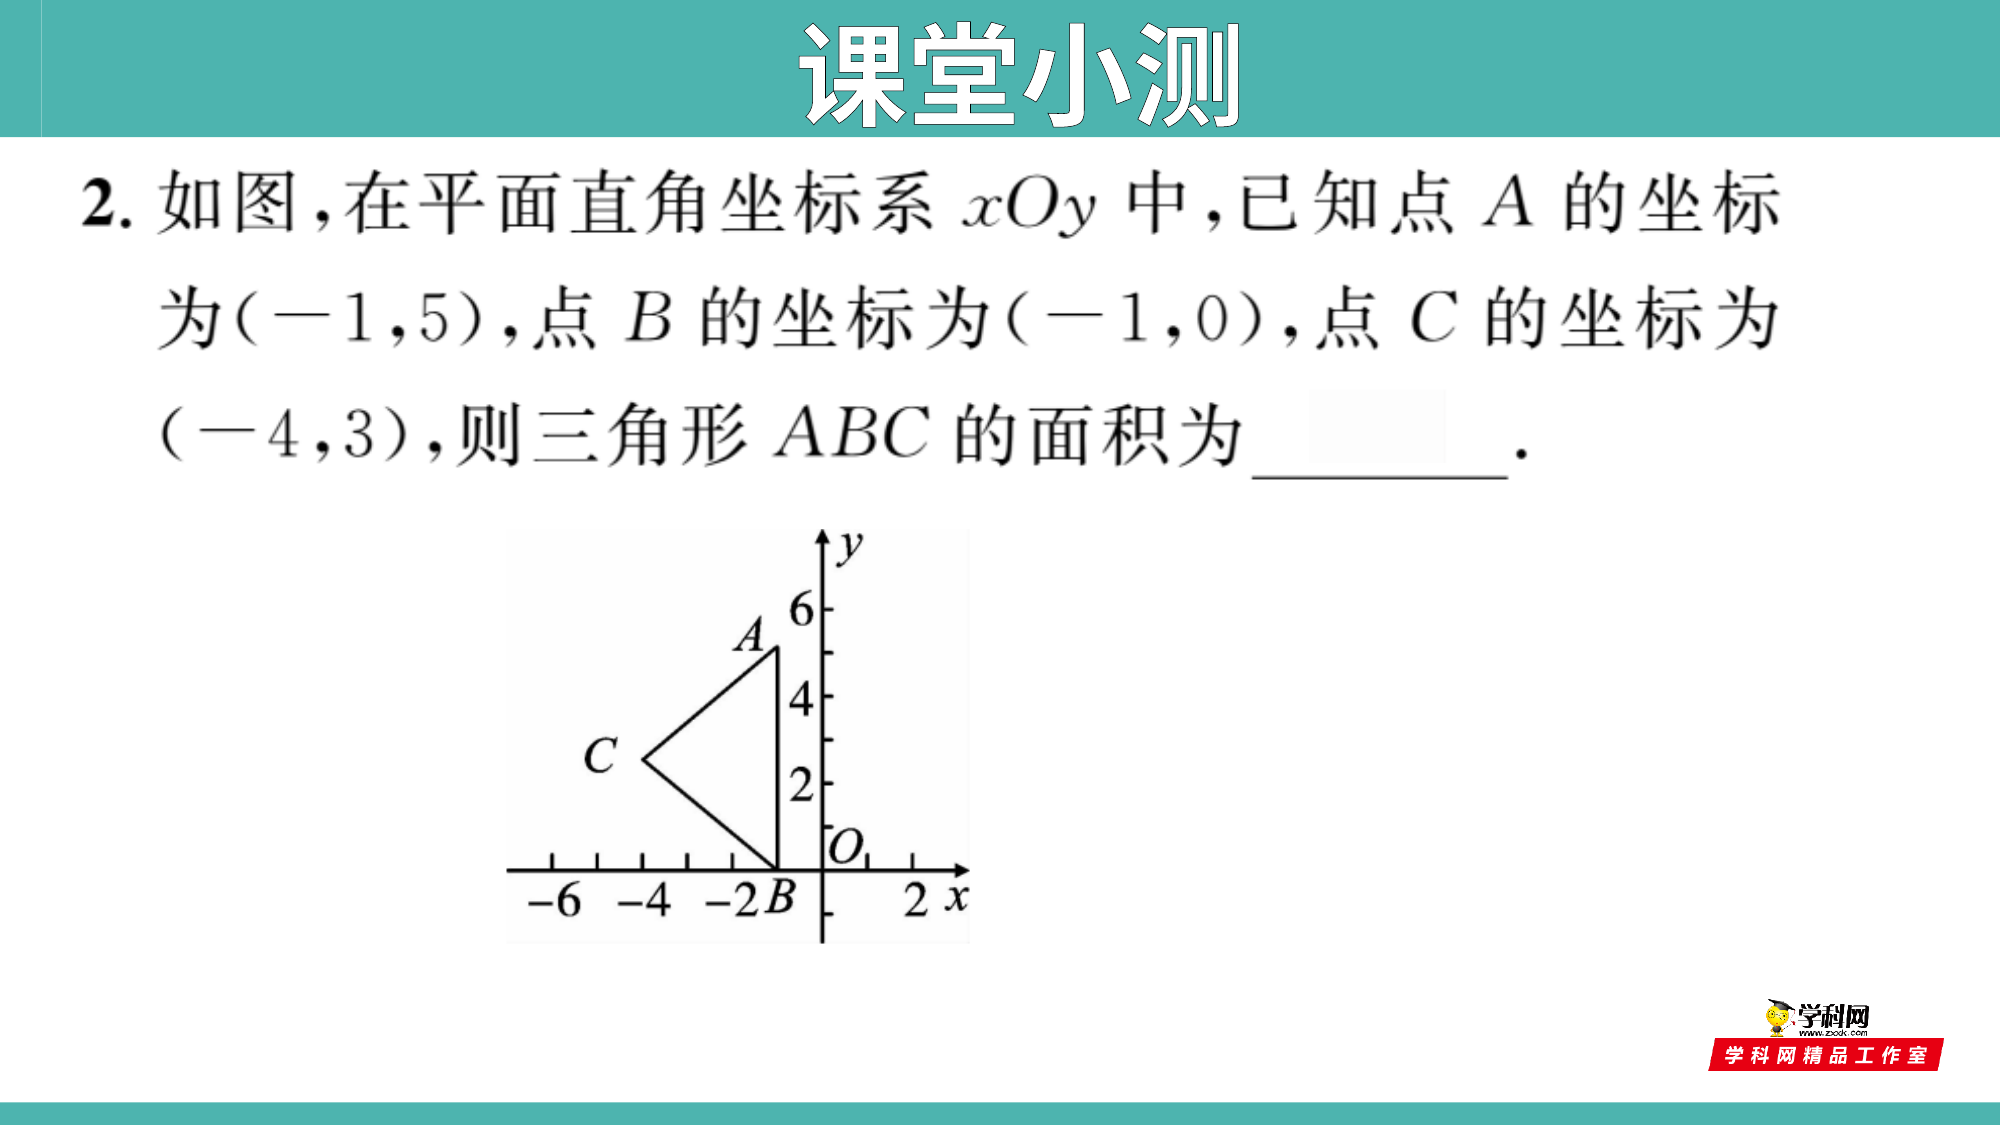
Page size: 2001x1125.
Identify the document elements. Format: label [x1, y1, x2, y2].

text_box [0, 1100, 2000, 1125]
text_box [0, 0, 2000, 138]
picture [1766, 999, 1869, 1037]
picture [463, 529, 1056, 948]
picture [69, 148, 1806, 486]
picture [1708, 1038, 1944, 1071]
